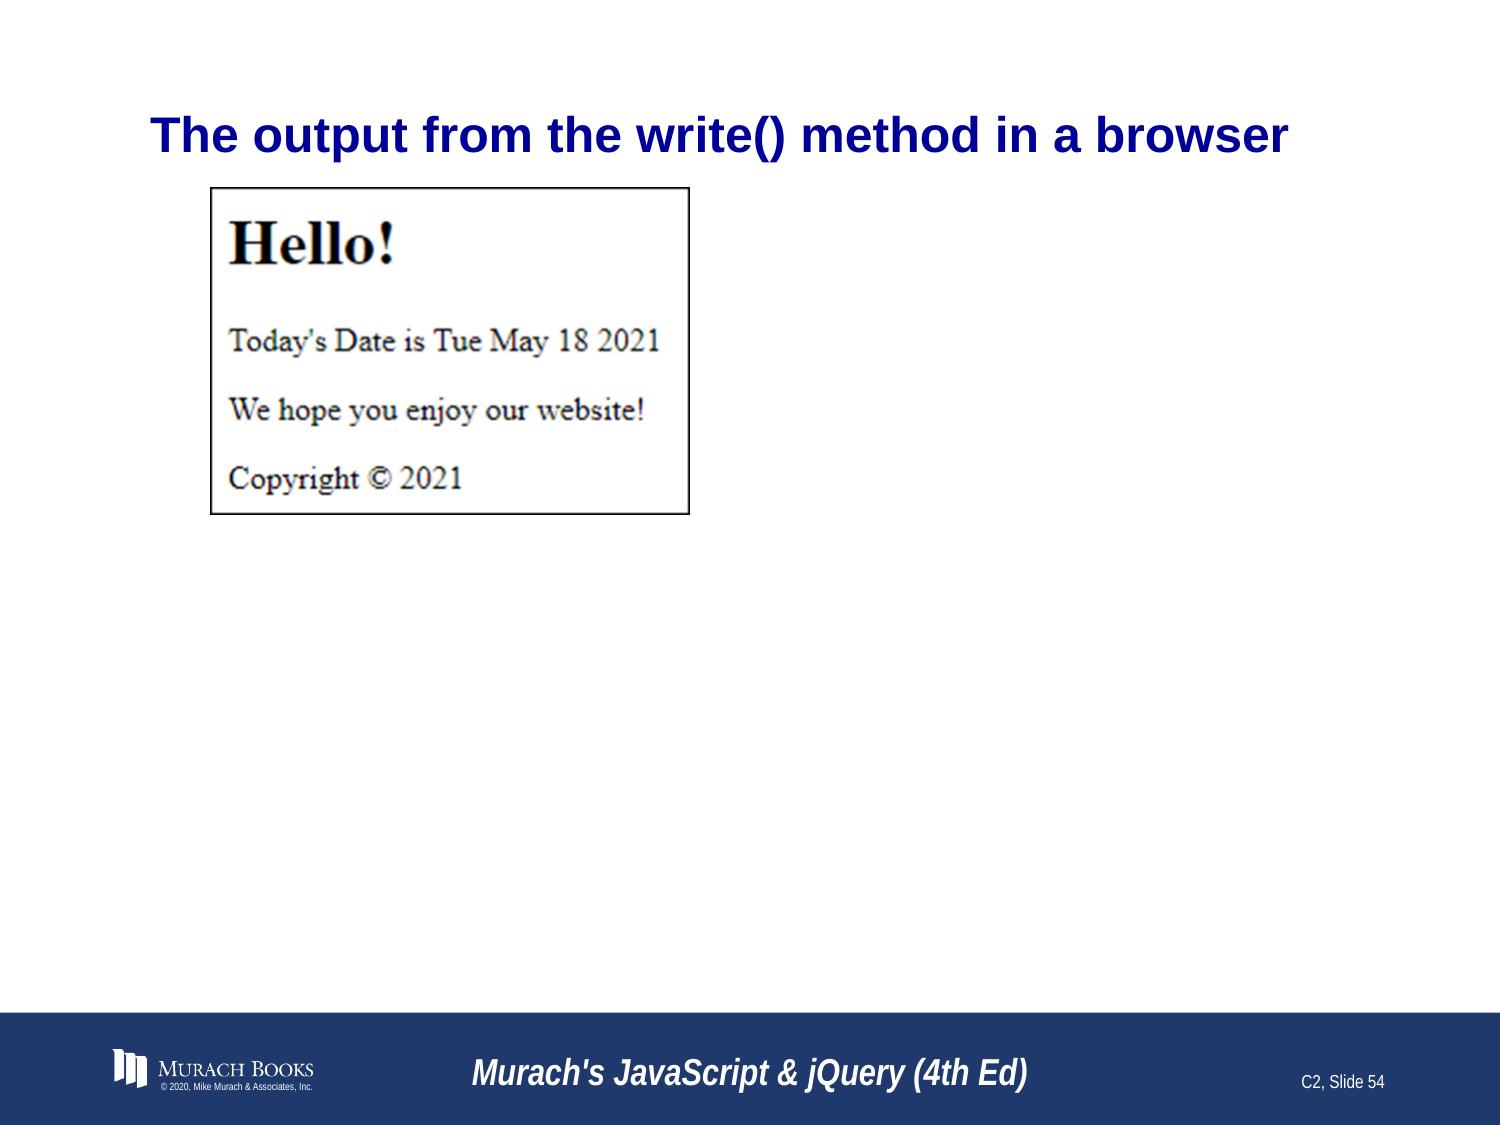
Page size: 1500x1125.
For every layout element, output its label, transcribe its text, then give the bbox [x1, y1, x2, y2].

slide_number C2, Slide 54 [1087, 1025, 1400, 1100]
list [210, 187, 690, 515]
footer © 2020, Mike Murach & Associates, Inc. [12, 1025, 463, 1100]
title The output from the write() method in a browser [150, 102, 1350, 164]
slide_number Murach's JavaScript & jQuery (4th Ed) [463, 1025, 1050, 1100]
